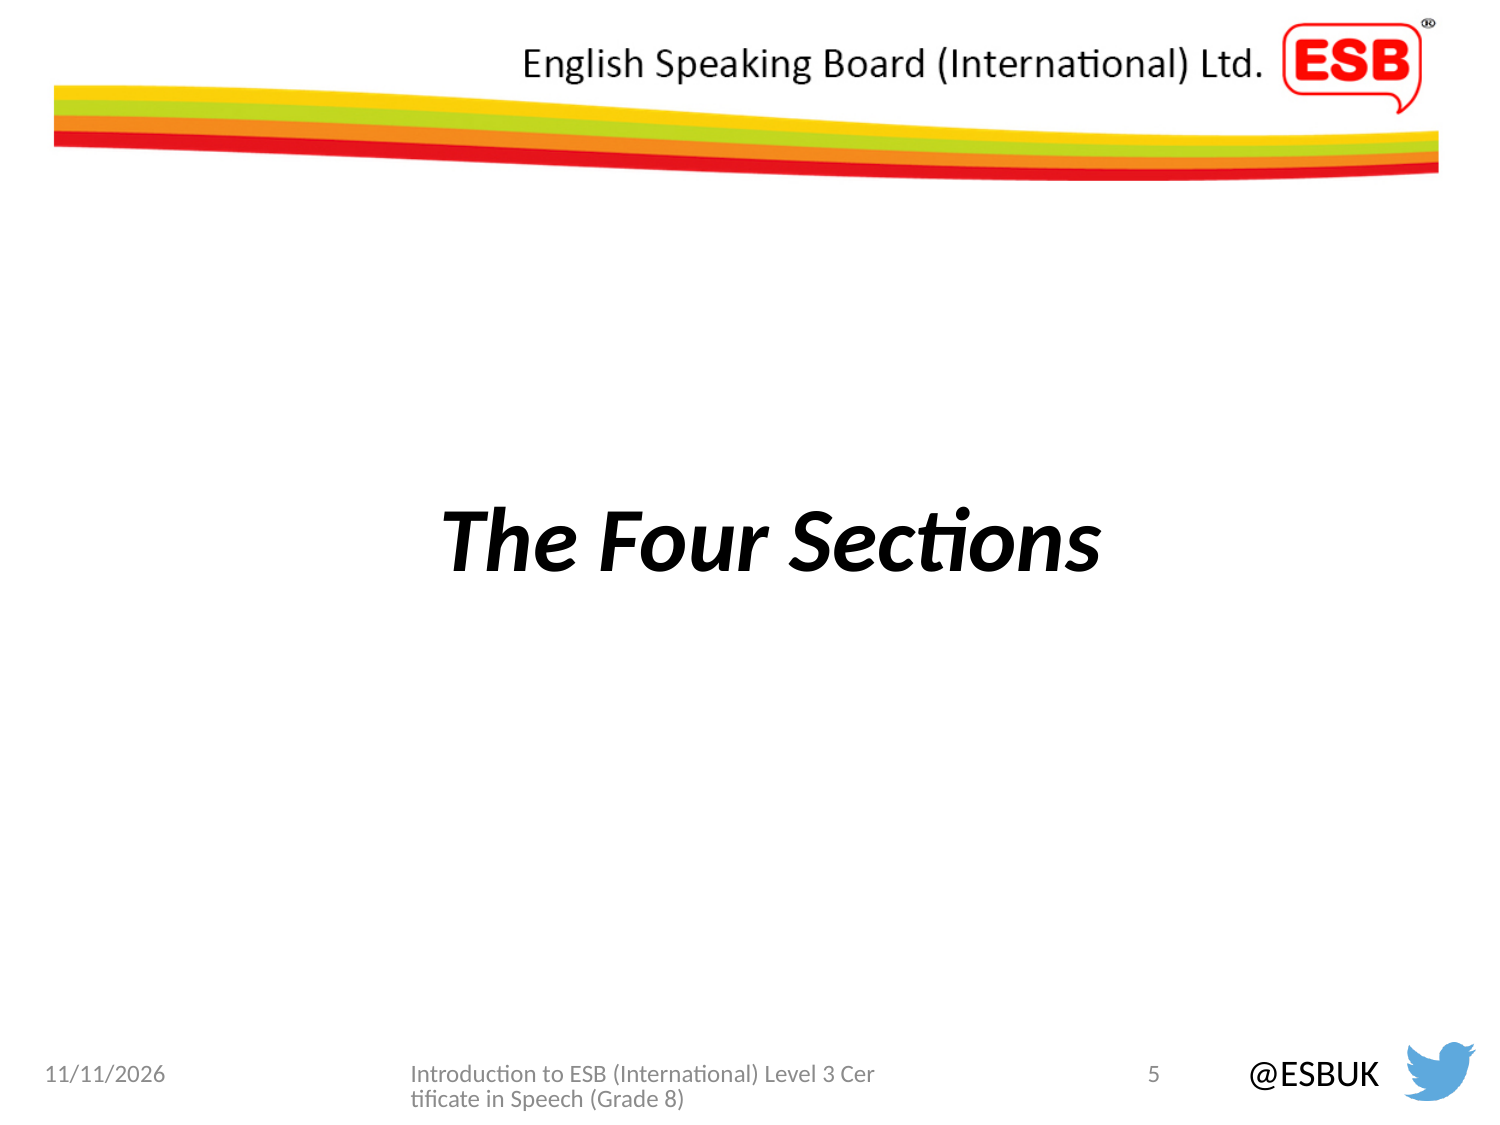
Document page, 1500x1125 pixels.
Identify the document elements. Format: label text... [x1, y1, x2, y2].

slide_number 5 [930, 1042, 1176, 1103]
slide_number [29, 1042, 367, 1103]
picture [0, 0, 1500, 189]
title The Four Sections [123, 432, 1418, 650]
footer Introduction to ESB (International) Level 3 Certificate in Speech (Grade 8) [395, 1042, 902, 1103]
picture [1404, 1042, 1476, 1101]
